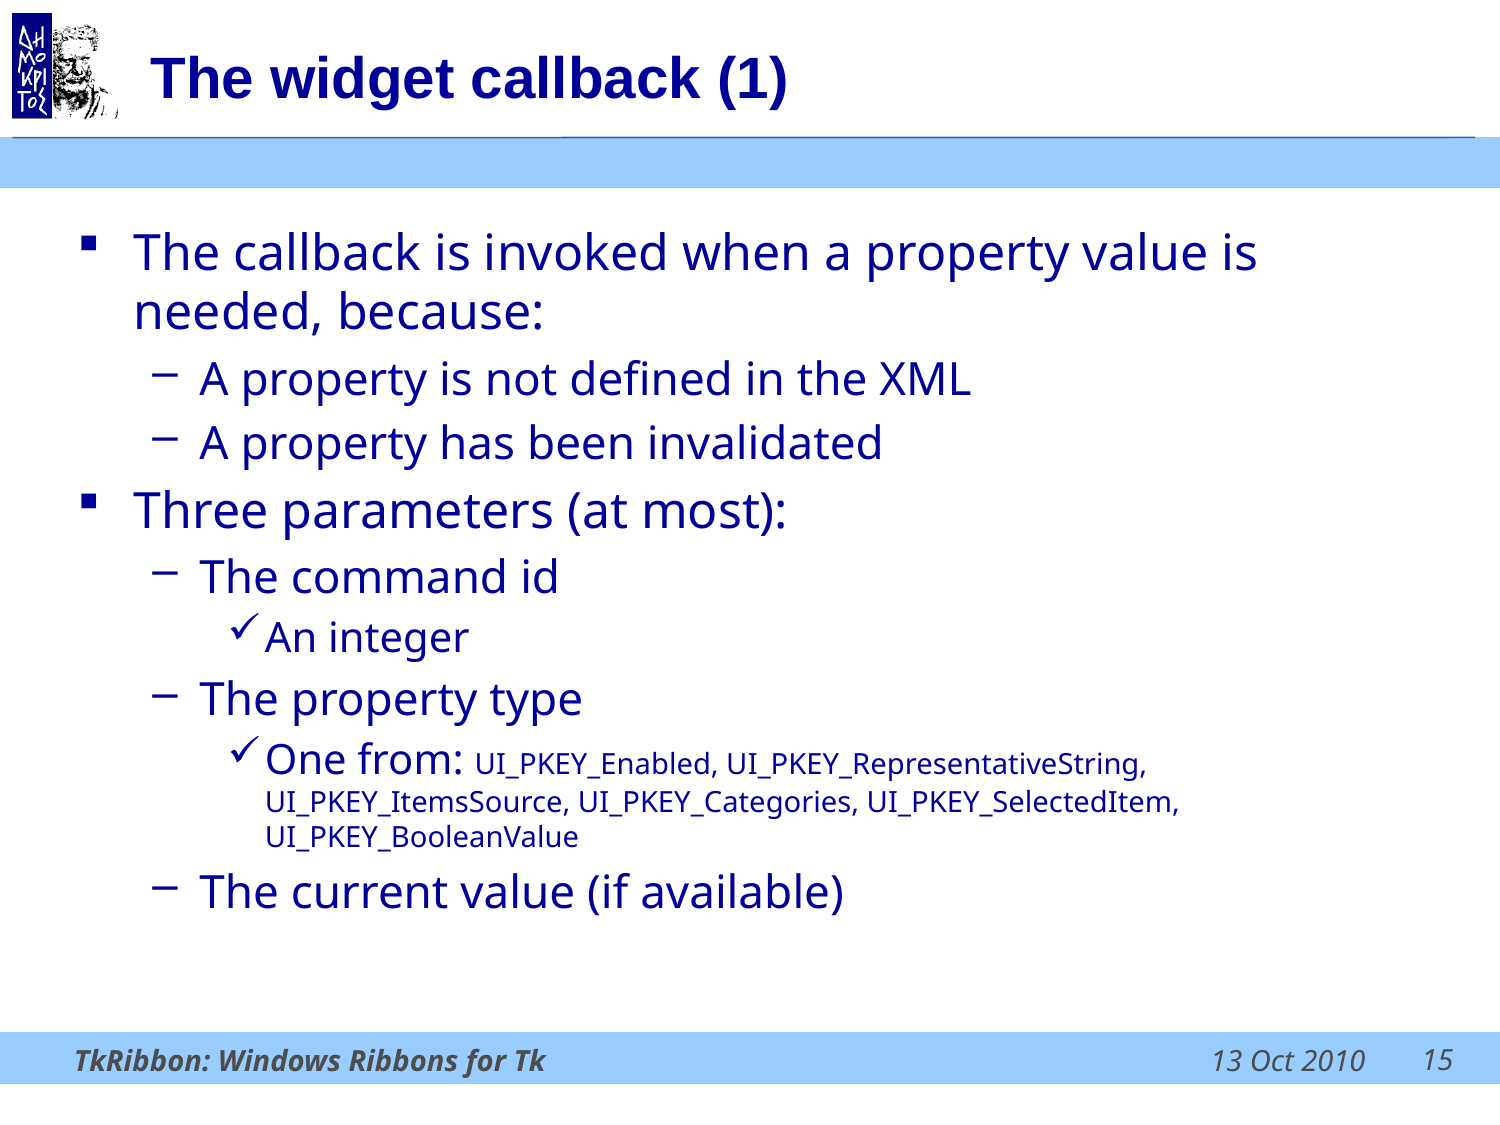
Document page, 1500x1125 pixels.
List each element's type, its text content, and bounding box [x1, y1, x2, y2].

slide_number 15 [1399, 1033, 1476, 1084]
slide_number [1190, 1034, 1381, 1086]
picture [11, 13, 118, 120]
list The callback is invoked when a property value is needed, because: A property is not defined in the XML A property has been invalidated Three parameters (at most): The command id An integer The property type One from: UI_PKEY_Enabled, UI_PKEY_RepresentativeString, UI_PKEY_ItemsSource, UI_PKEY_Categories, UI_PKEY_SelectedItem, UI_PKEY_BooleanValue The current value (if available) [62, 212, 1438, 1001]
title The widget callback (1) [135, 12, 1476, 138]
footer TkRibbon: Windows Ribbons for Tk [58, 1034, 1190, 1086]
